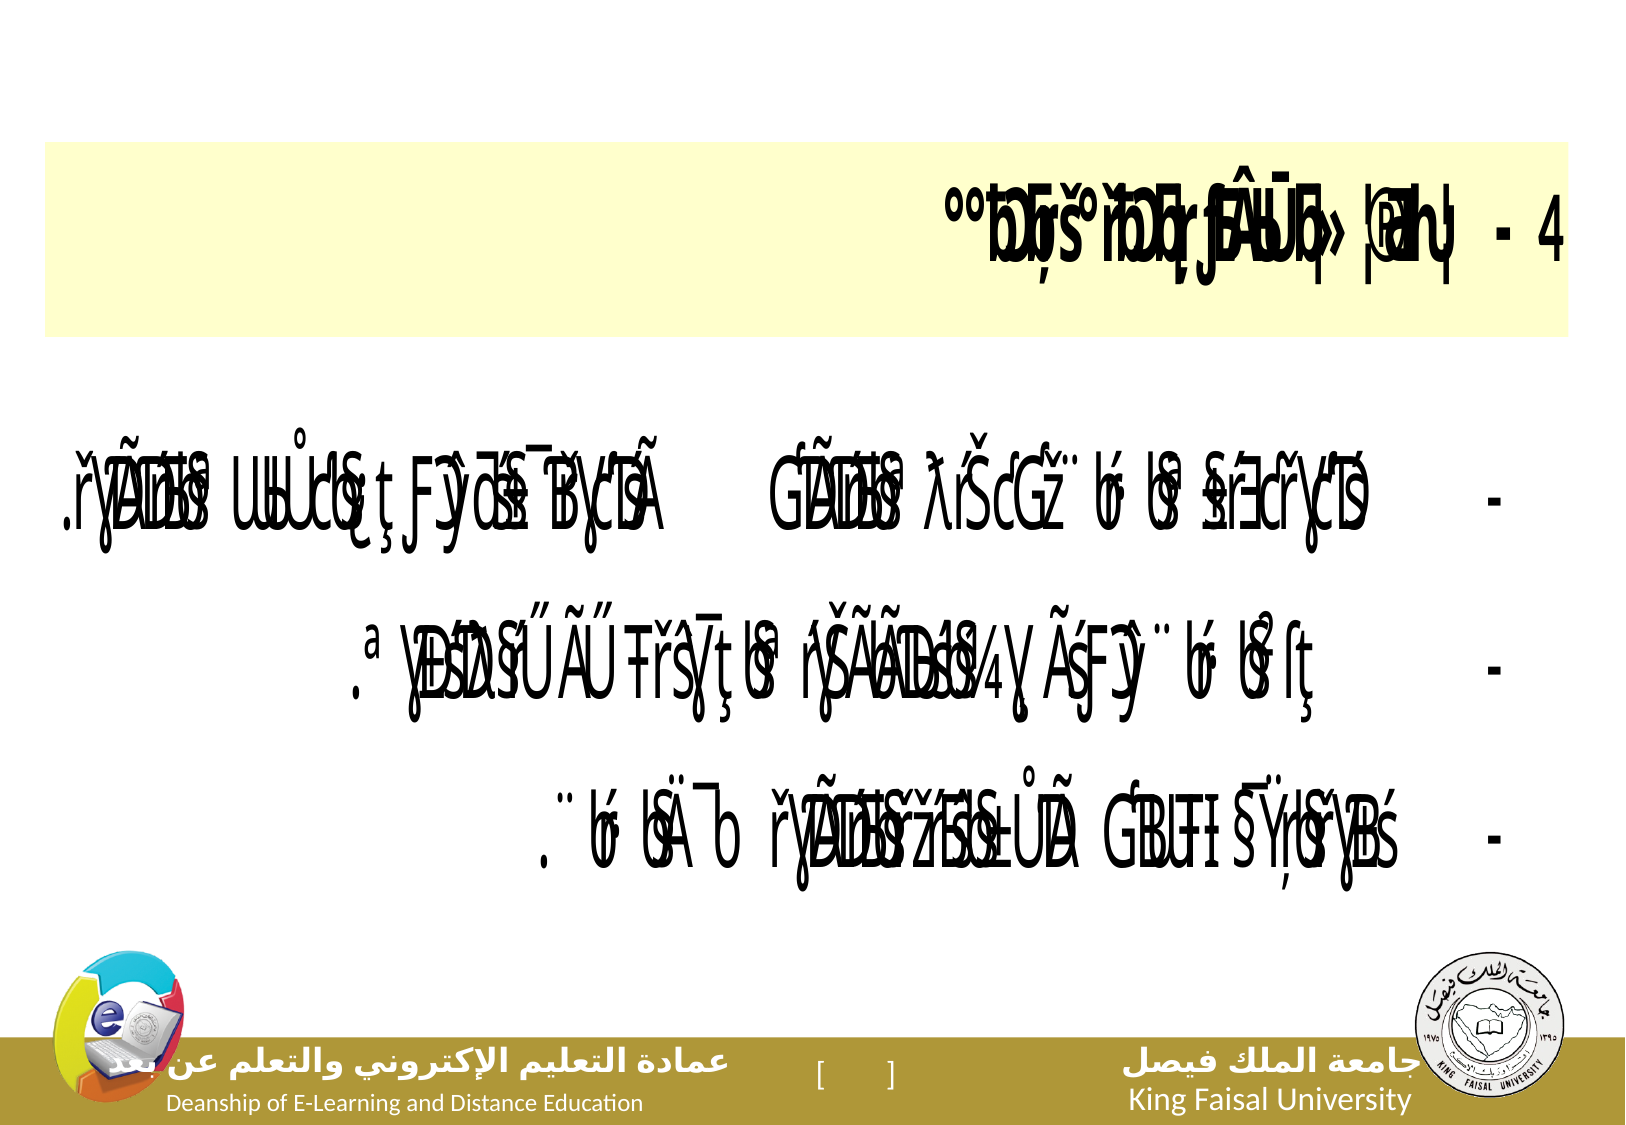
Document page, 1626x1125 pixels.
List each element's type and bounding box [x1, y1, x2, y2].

picture [44, 54, 1569, 918]
picture [50, 949, 188, 1104]
picture [170, 1097, 178, 1104]
picture [1412, 949, 1567, 1100]
